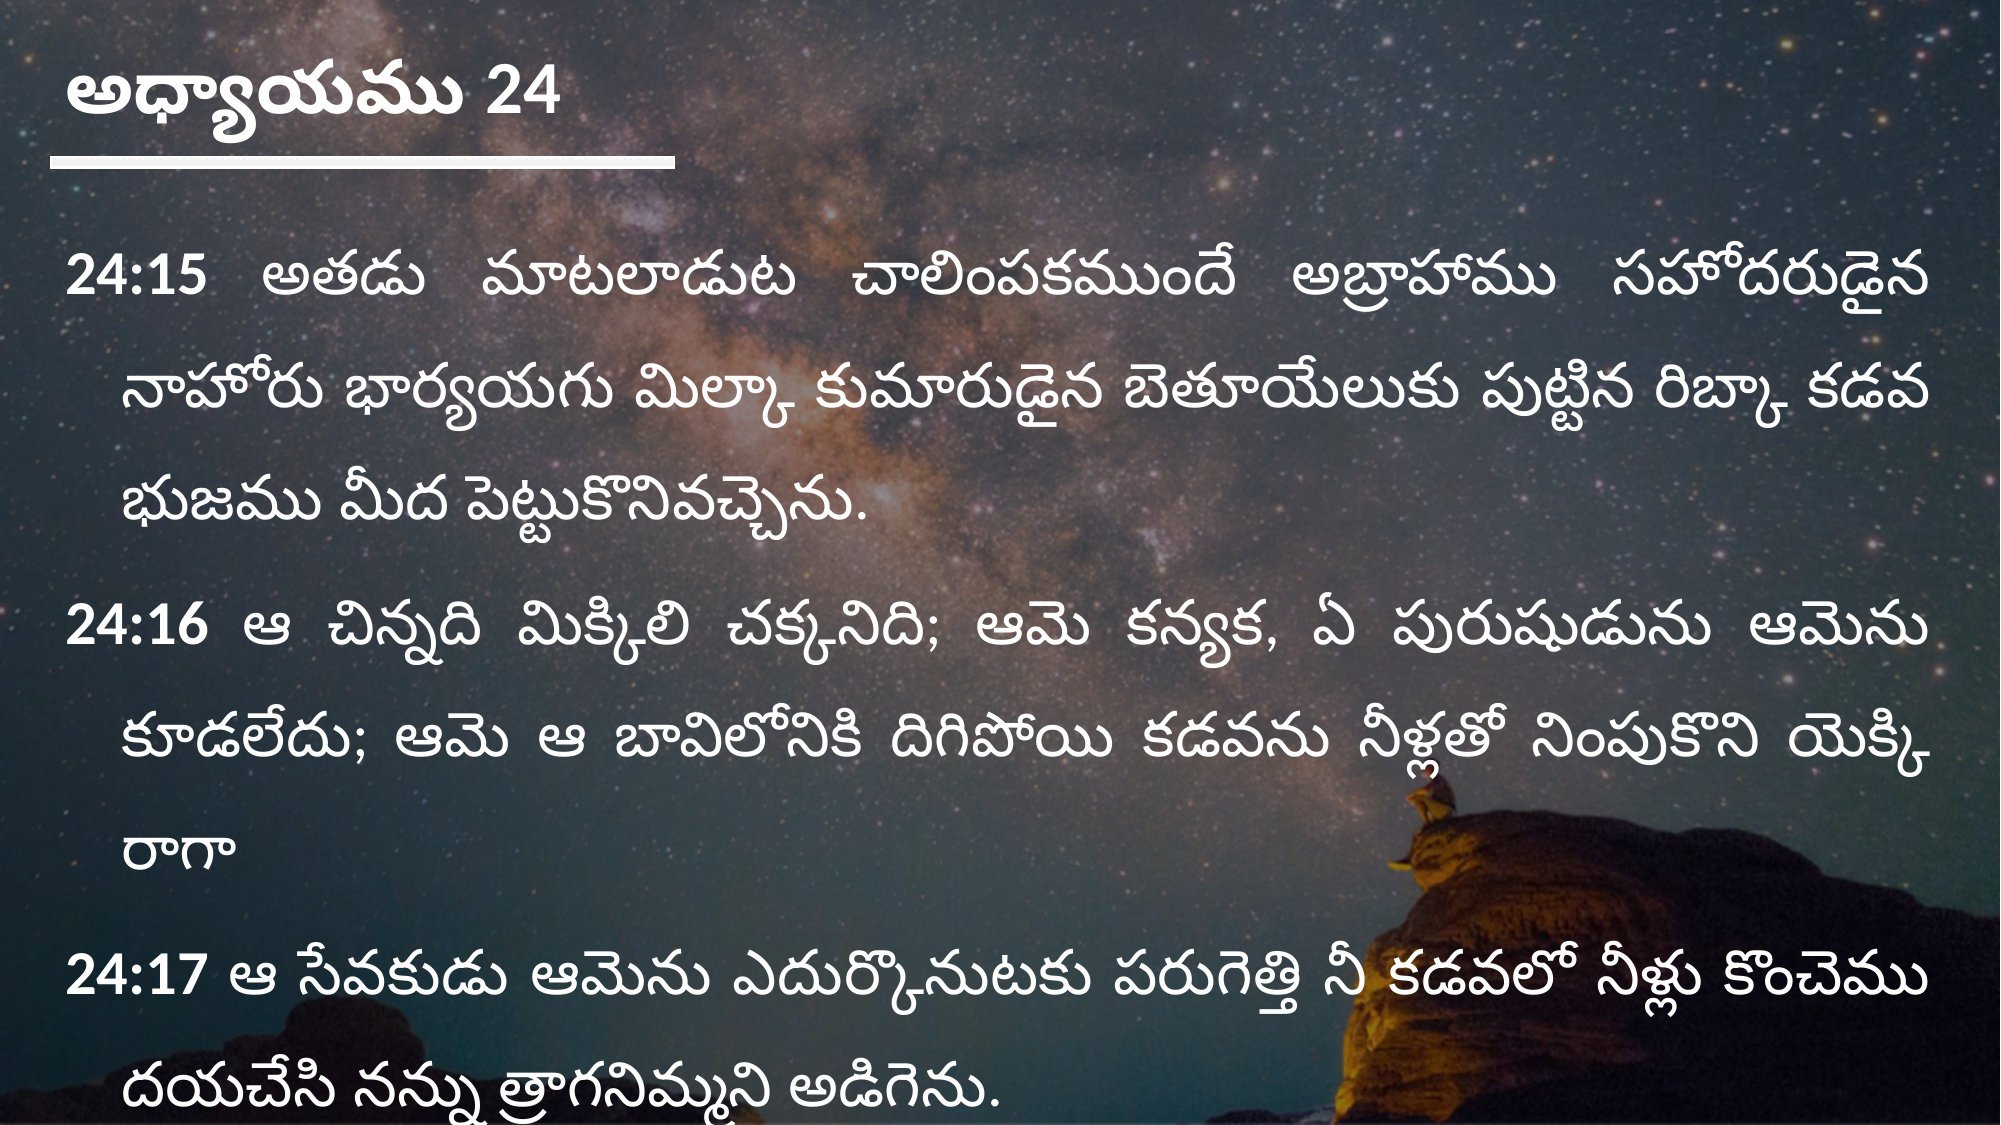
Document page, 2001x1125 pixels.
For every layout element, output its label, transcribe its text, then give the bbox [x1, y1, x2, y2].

list 24:15 అతడు మాటలాడుట చాలింపకముందే అబ్రాహాము సహోదరుడైన నాహోరు భార్యయగు మిల్కా కుమారుడైన బెతూయేలుకు పుట్టిన రిబ్కా కడవ భుజము మీద పెట్టుకొనివచ్చెను. 24:16 ఆ చిన్నది మిక్కిలి చక్కనిది; ఆమె కన్యక, ఏ పురుషుడును ఆమెను కూడలేదు; ఆమె ఆ బావిలోనికి దిగిపోయి కడవను నీళ్లతో నింపుకొని యెక్కి రాగా 24:17 ఆ సేవకుడు ఆమెను ఎదుర్కొనుటకు పరుగెత్తి నీ కడవలో నీళ్లు కొంచెము దయచేసి నన్ను త్రాగనిమ్మని అడిగెను. [50, 187, 1946, 1063]
title అధ్యాయము 24 [50, 0, 1925, 167]
picture [0, 0, 2000, 1125]
